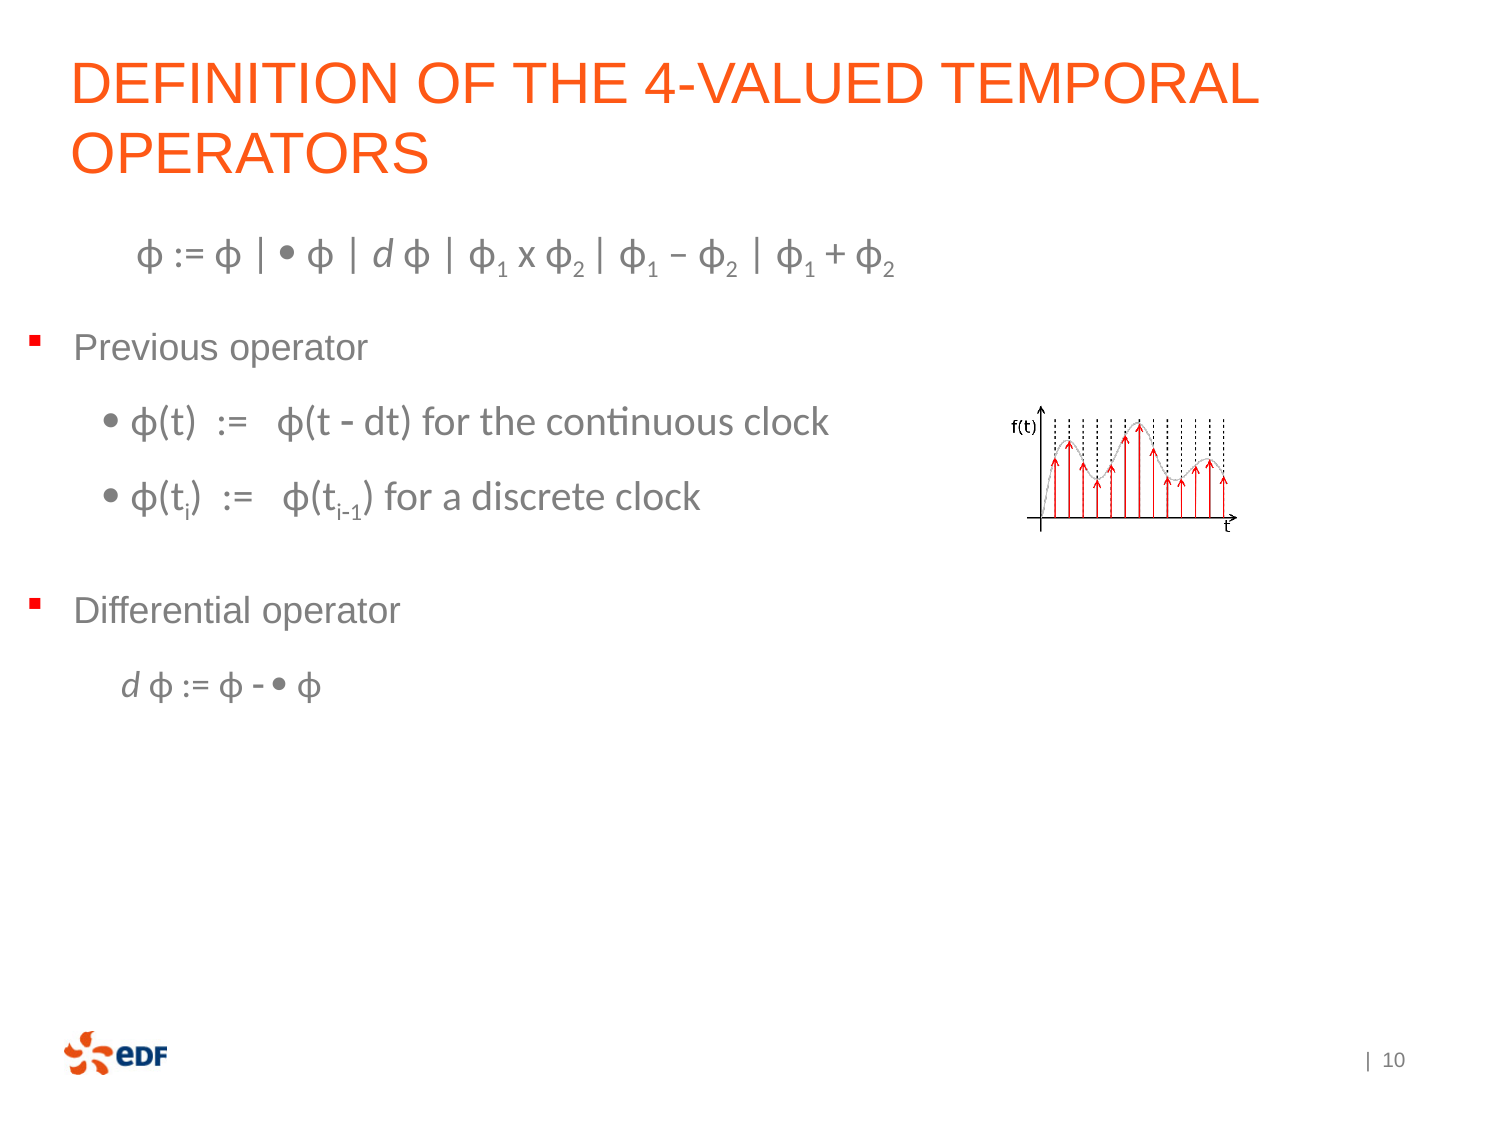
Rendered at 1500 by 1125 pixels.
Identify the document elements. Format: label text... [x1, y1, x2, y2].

text_box d ϕ := ϕ   ϕ [97, 652, 337, 713]
text_box Differential operator [20, 586, 1424, 632]
text_box  ϕ(t) := ϕ(t  dt) for the continuous clock  ϕ(ti) := ϕ(ti1) for a discrete clock [88, 393, 1034, 526]
title Definition of the 4-valued temporal operators [64, 45, 1436, 185]
text_box Previous operator [20, 323, 1424, 369]
picture [1009, 403, 1241, 534]
picture [64, 1031, 167, 1075]
text_box ϕ := ϕ |  ϕ | d ϕ | ϕ1 x ϕ2 | ϕ1 – ϕ2 | ϕ1 + ϕ2 [88, 225, 943, 283]
